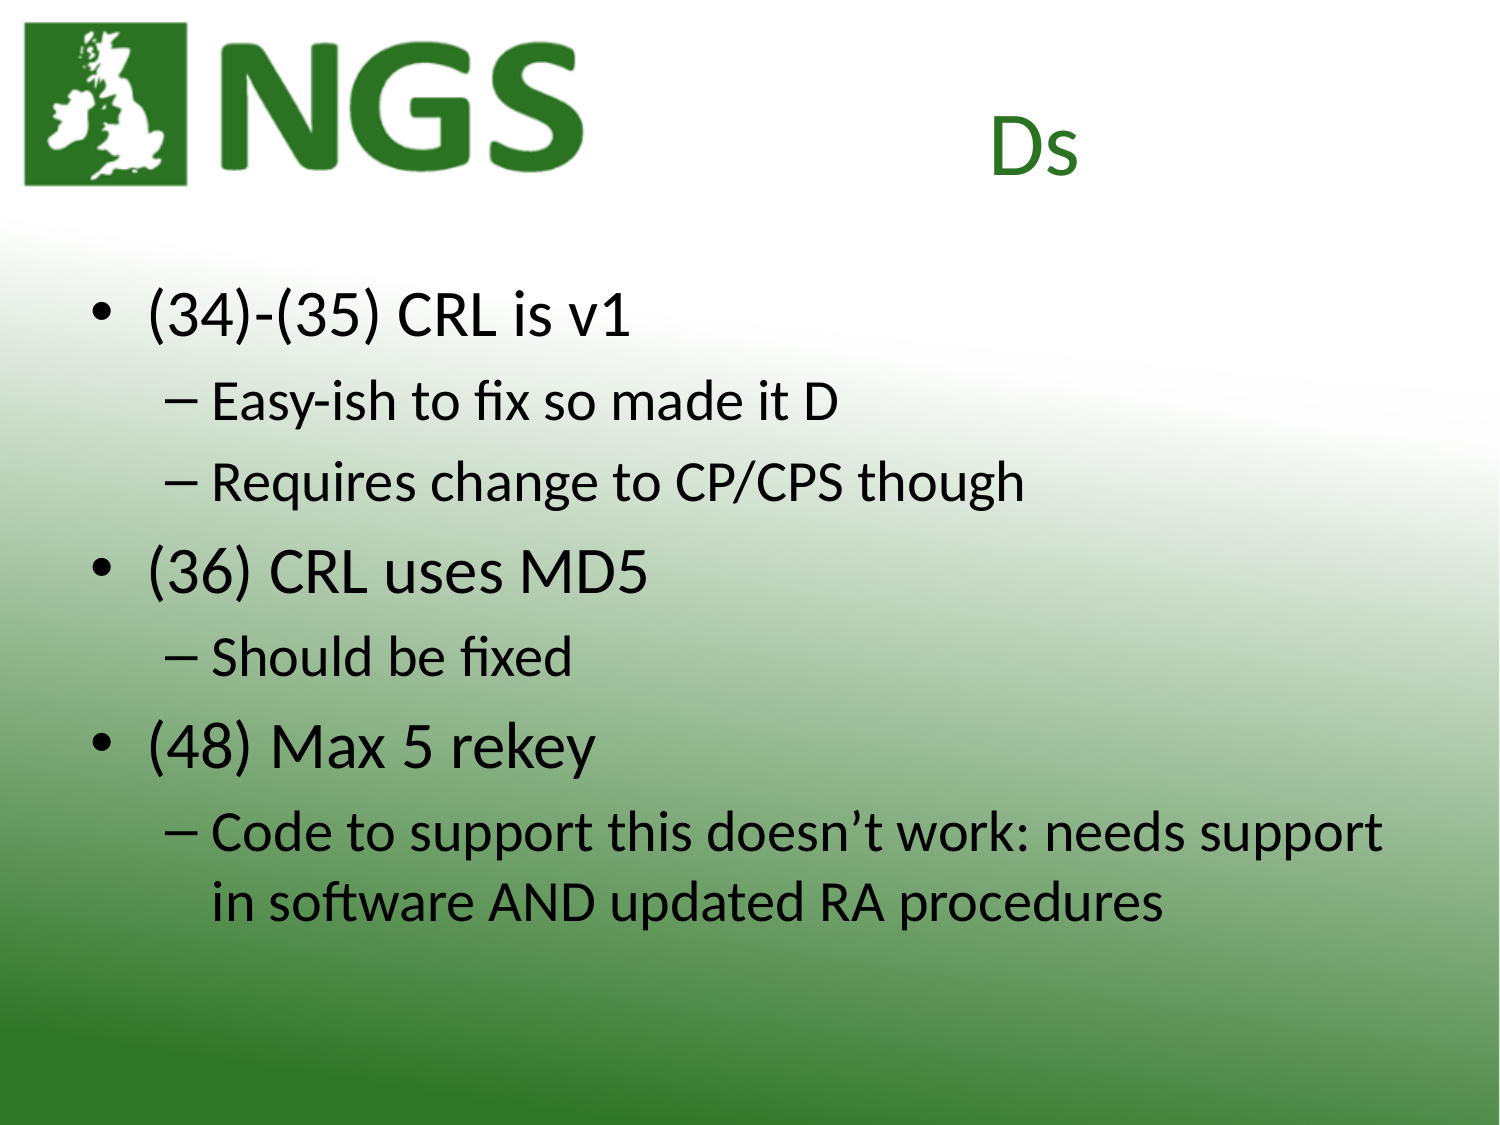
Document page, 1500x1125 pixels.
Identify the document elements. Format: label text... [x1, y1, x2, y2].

picture [0, 0, 1500, 1125]
list (34)-(35) CRL is v1 Easy-ish to fix so made it D Requires change to CP/CPS though (36) CRL uses MD5 Should be fixed (48) Max 5 rekey Code to support this doesn’t work: needs support in software AND updated RA procedures [75, 262, 1425, 1005]
title Ds [644, 45, 1425, 233]
